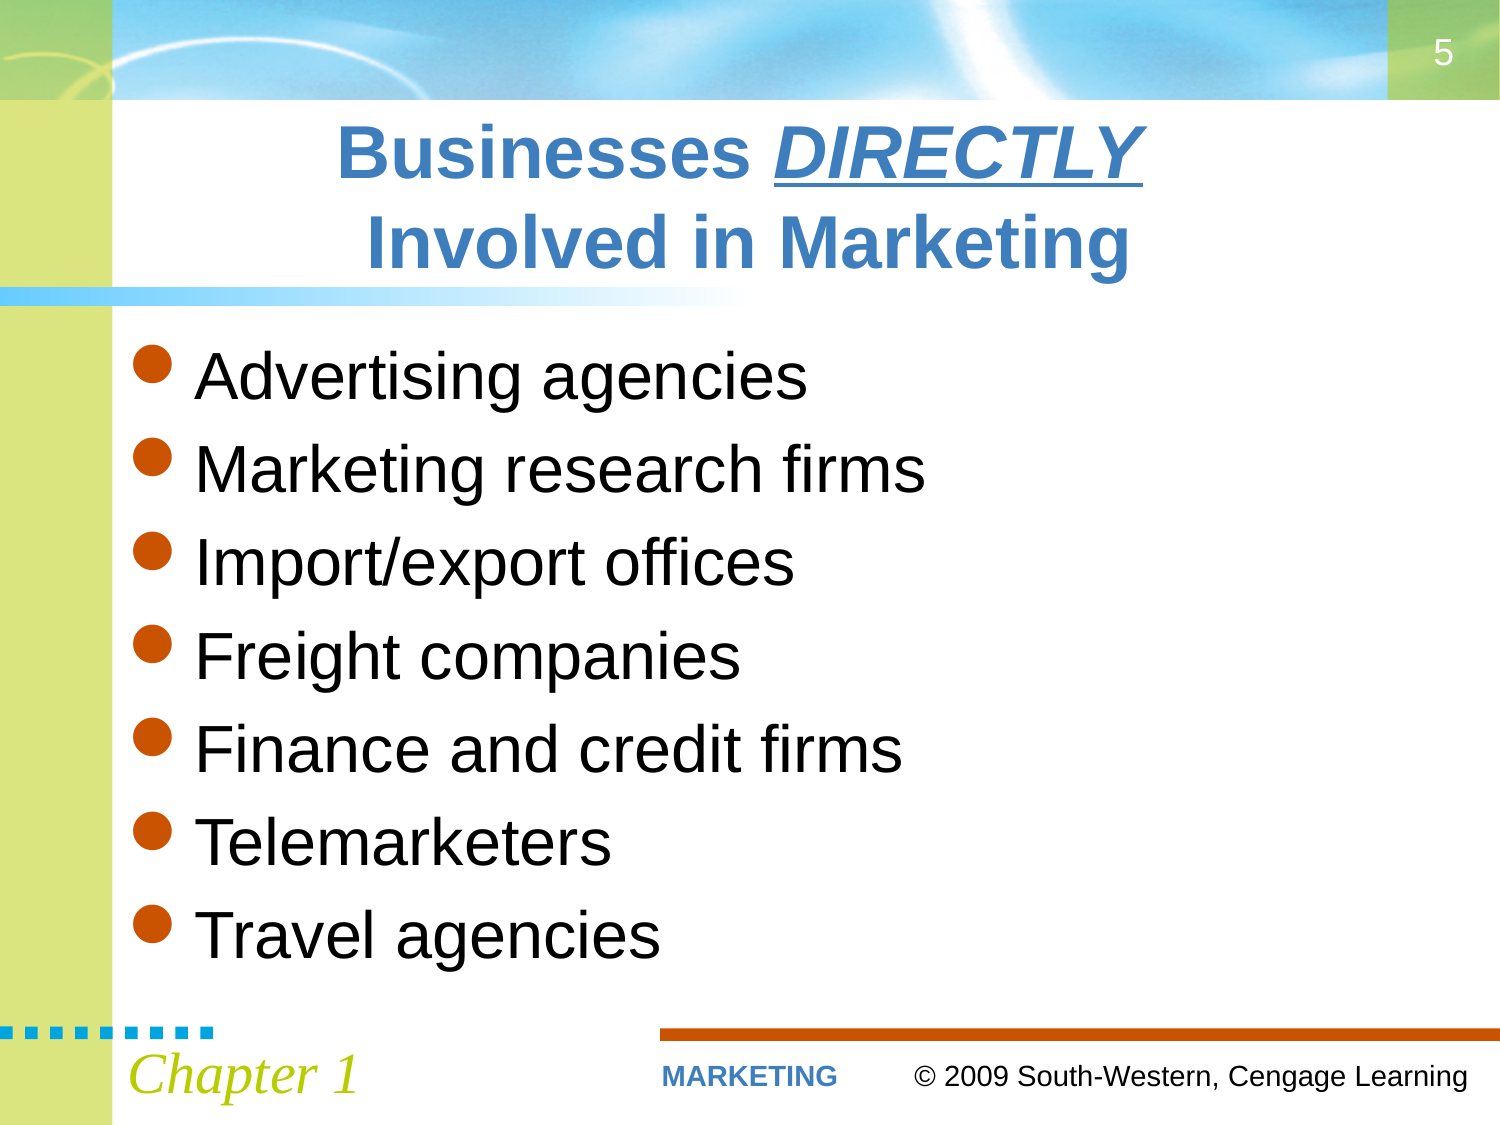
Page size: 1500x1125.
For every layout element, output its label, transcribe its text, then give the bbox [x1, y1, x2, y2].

slide_number 5 [1387, 0, 1500, 101]
footer Chapter 1 [112, 1012, 638, 1113]
list Advertising agencies Marketing research firms Import/export offices Freight companies Finance and credit firms Telemarketers Travel agencies [112, 324, 1388, 1001]
title Businesses DIRECTLY Involved in Marketing [112, 99, 1388, 288]
